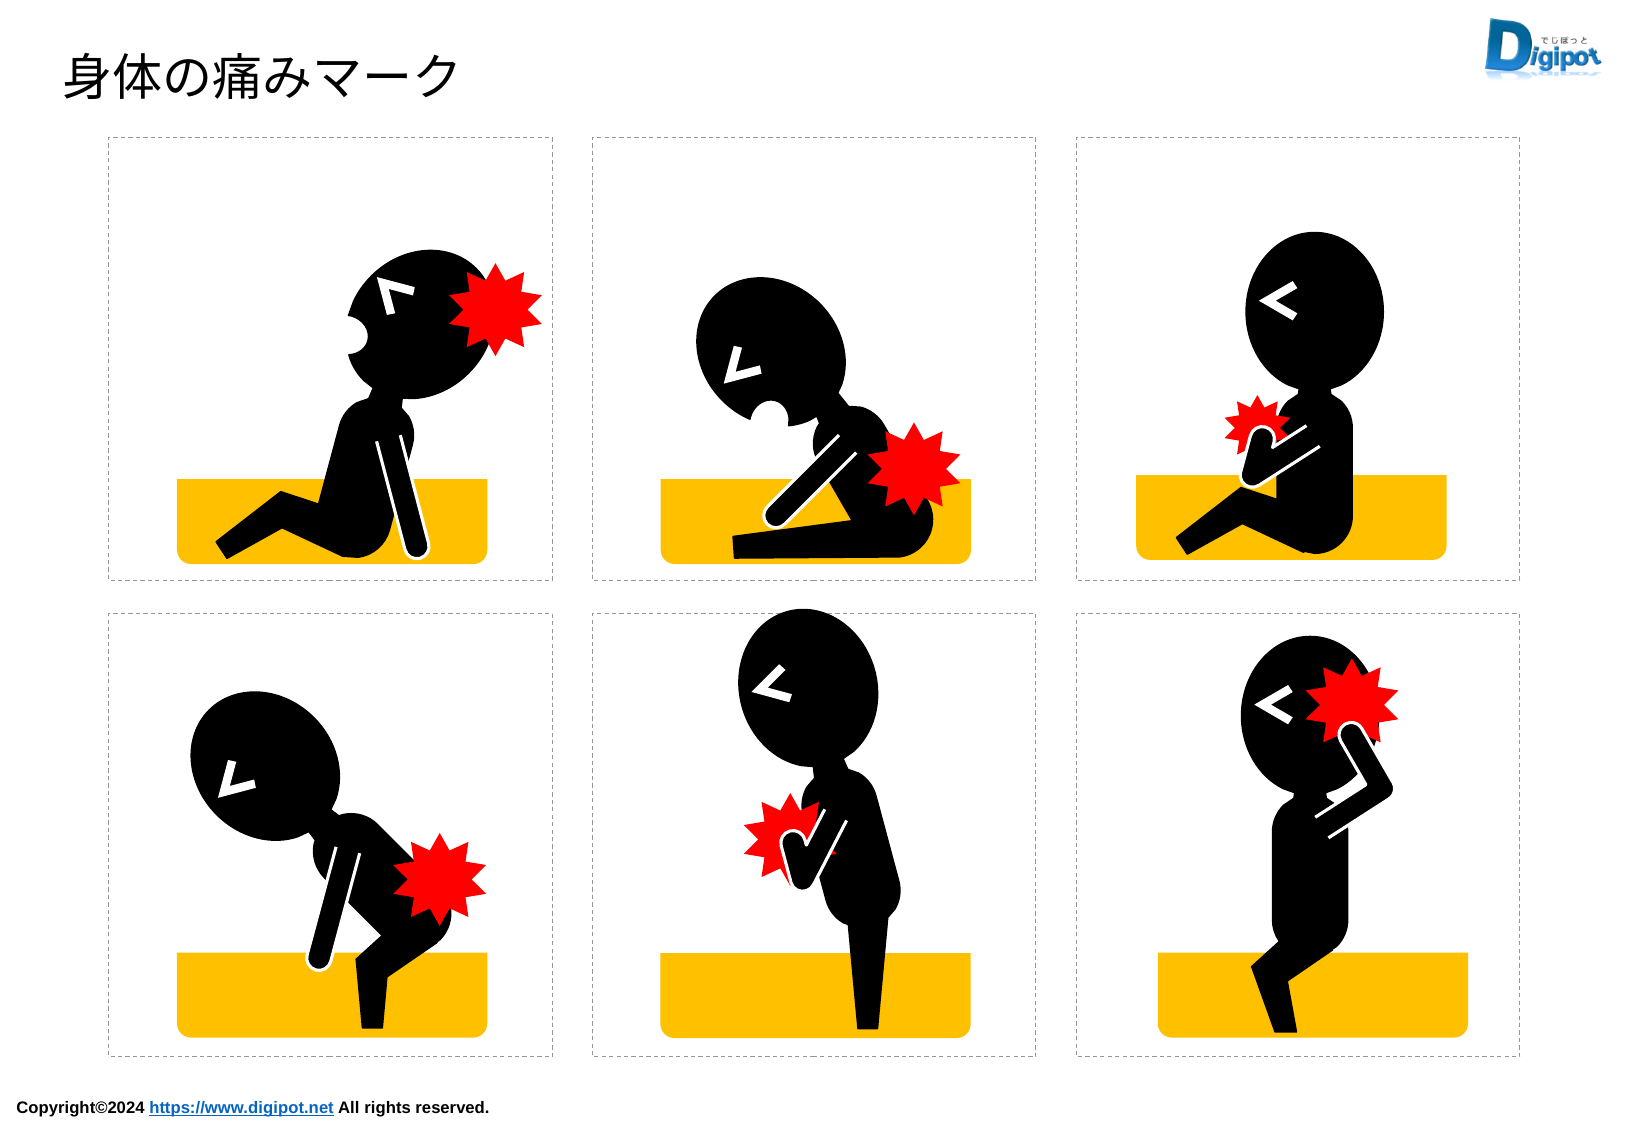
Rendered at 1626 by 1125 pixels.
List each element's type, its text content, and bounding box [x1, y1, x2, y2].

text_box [660, 609, 971, 1039]
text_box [176, 692, 488, 1038]
picture [1485, 18, 1602, 82]
text_box 身体の痛みマーク [47, 38, 478, 113]
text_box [176, 250, 542, 565]
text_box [1157, 636, 1469, 1038]
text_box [1136, 232, 1447, 560]
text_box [660, 277, 971, 565]
